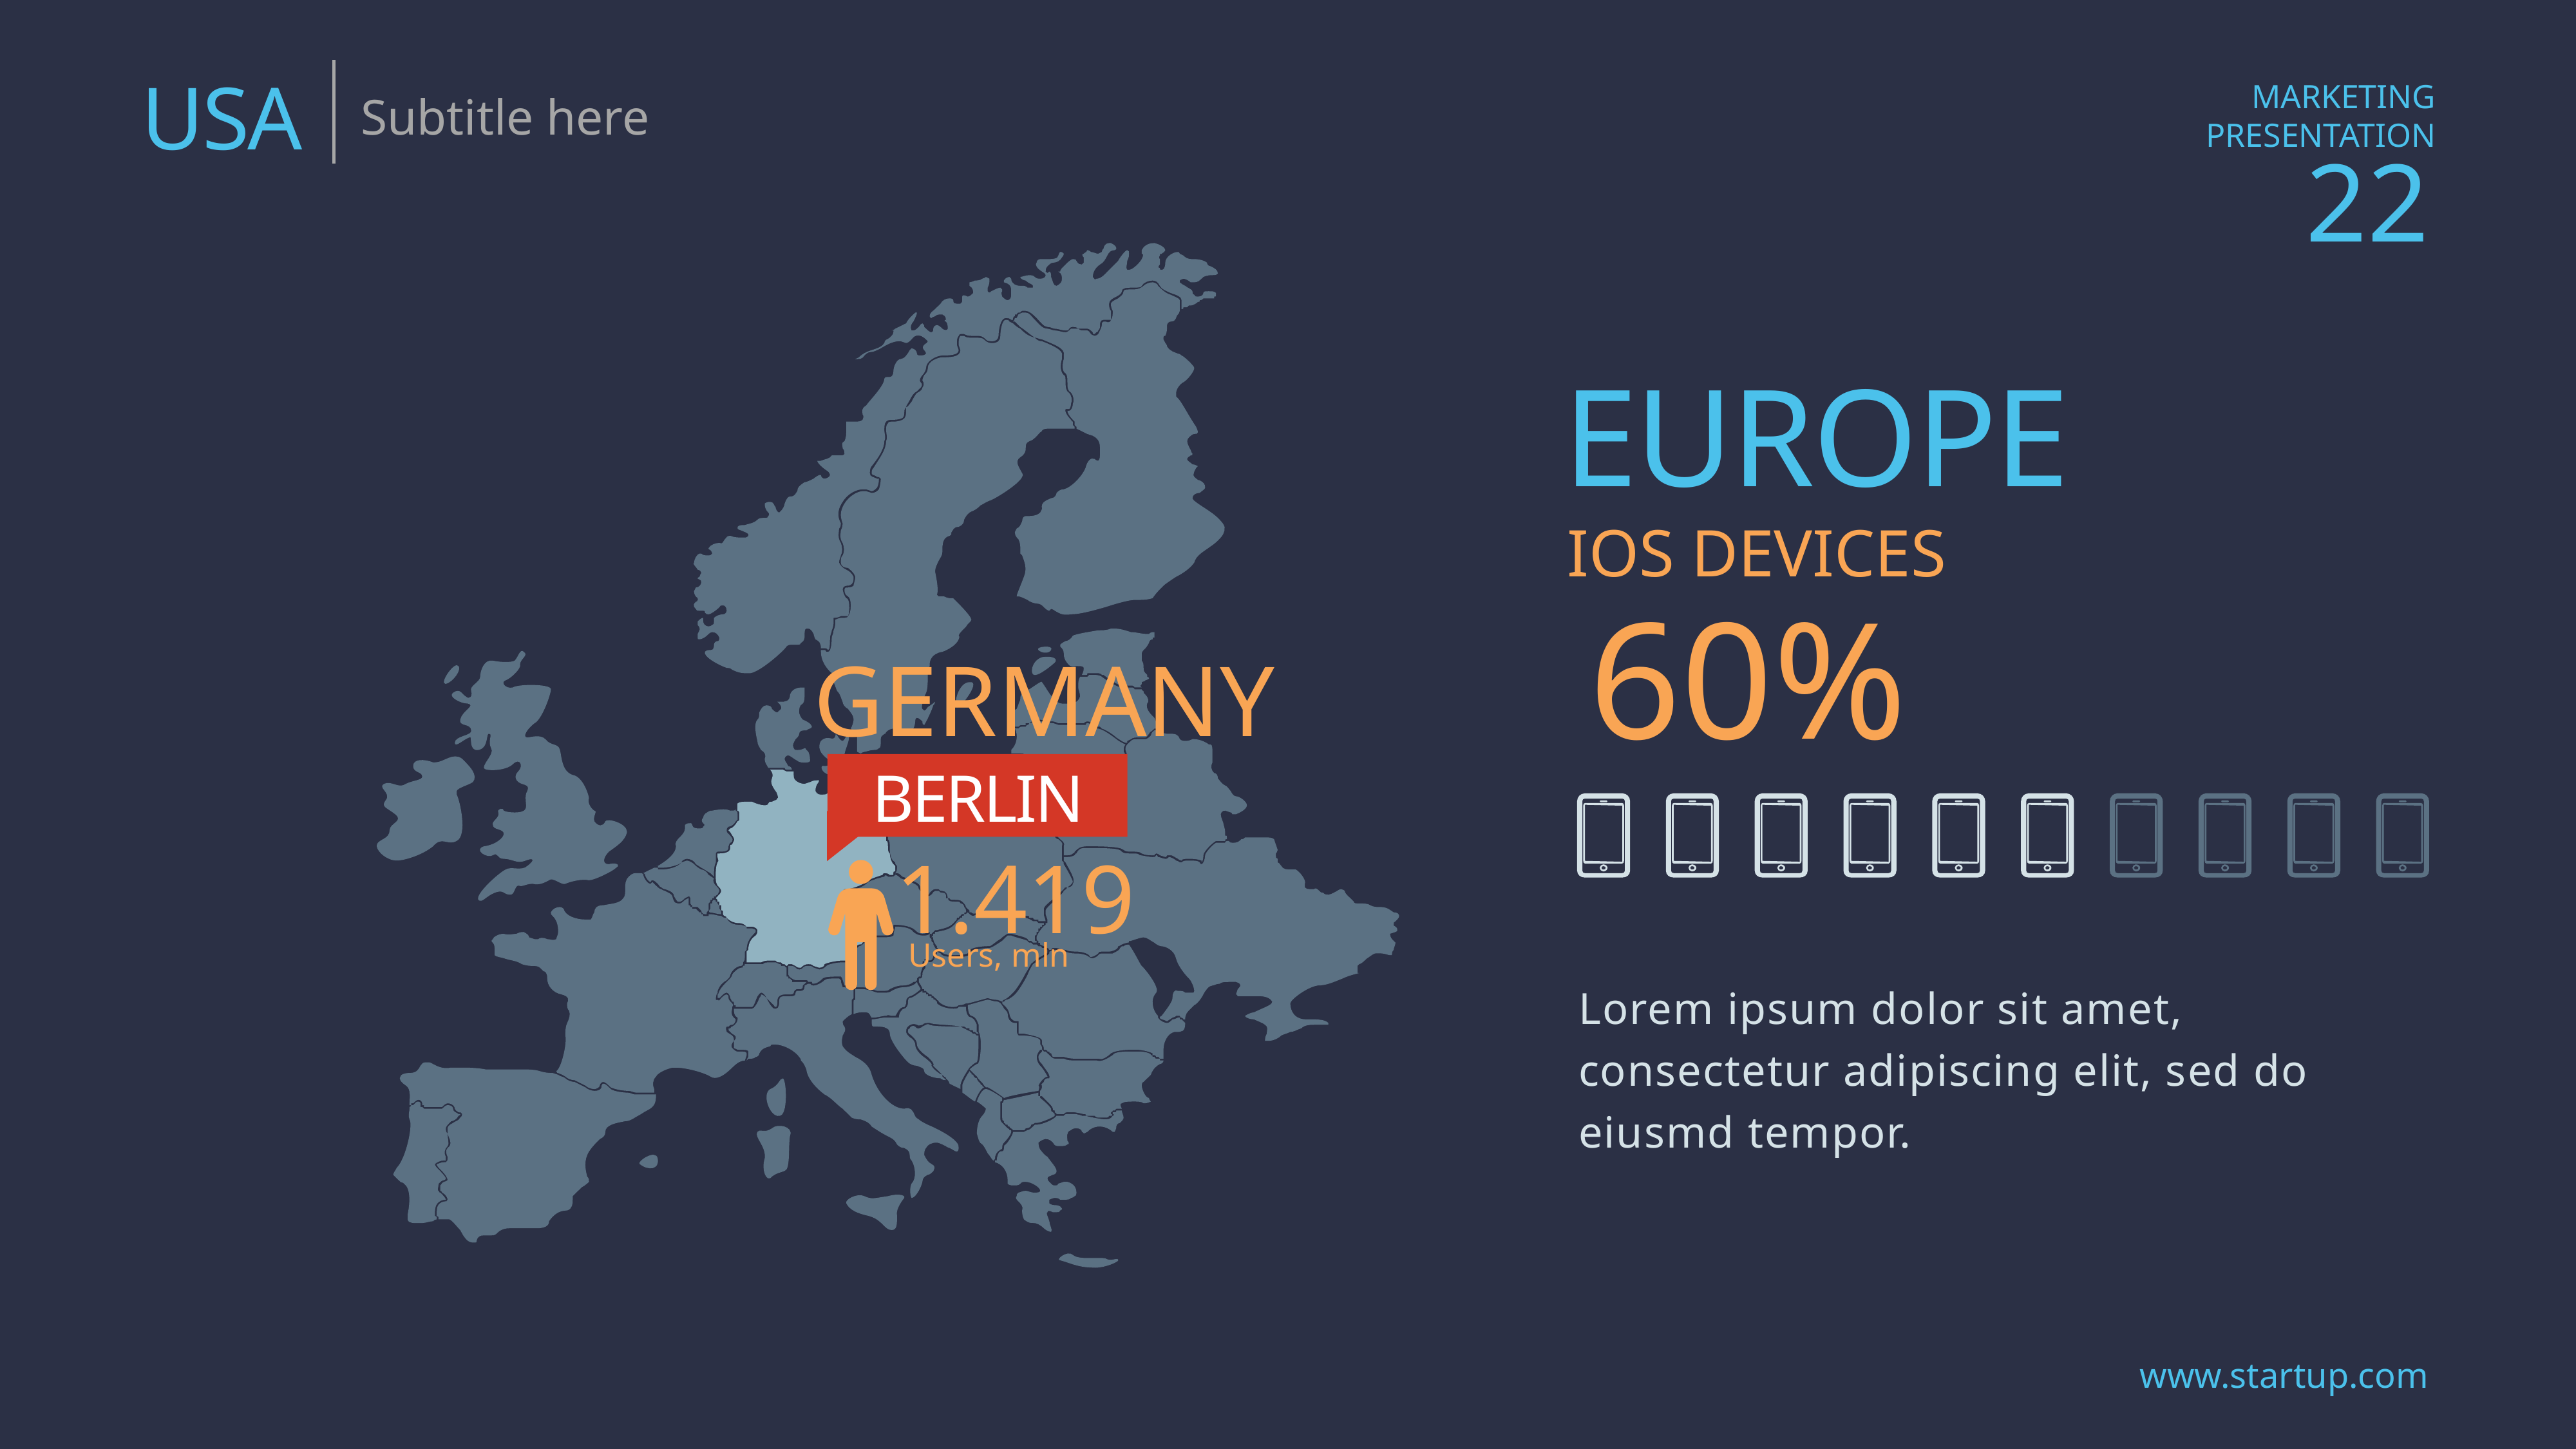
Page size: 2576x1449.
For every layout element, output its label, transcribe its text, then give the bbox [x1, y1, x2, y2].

text_box Subtitle here [351, 81, 659, 149]
text_box 60% [1589, 578, 1908, 772]
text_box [1665, 793, 1719, 878]
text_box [2287, 793, 2340, 878]
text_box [2110, 793, 2163, 878]
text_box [2198, 793, 2252, 878]
text_box IOS DEVICES [1567, 514, 1947, 590]
text_box EUROPE [1563, 352, 2070, 514]
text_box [1843, 793, 1897, 878]
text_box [827, 862, 895, 990]
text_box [1932, 793, 1985, 878]
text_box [2376, 793, 2429, 878]
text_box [827, 752, 1128, 862]
text_box Lorem ipsum dolor sit amet, consectetur adipiscing elit, sed do eiusmd tempor. [1578, 971, 2429, 1157]
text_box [2021, 793, 2074, 878]
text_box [375, 243, 1399, 1269]
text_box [908, 862, 1122, 974]
text_box USA [141, 63, 303, 167]
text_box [1754, 793, 1808, 878]
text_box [1577, 793, 1631, 878]
